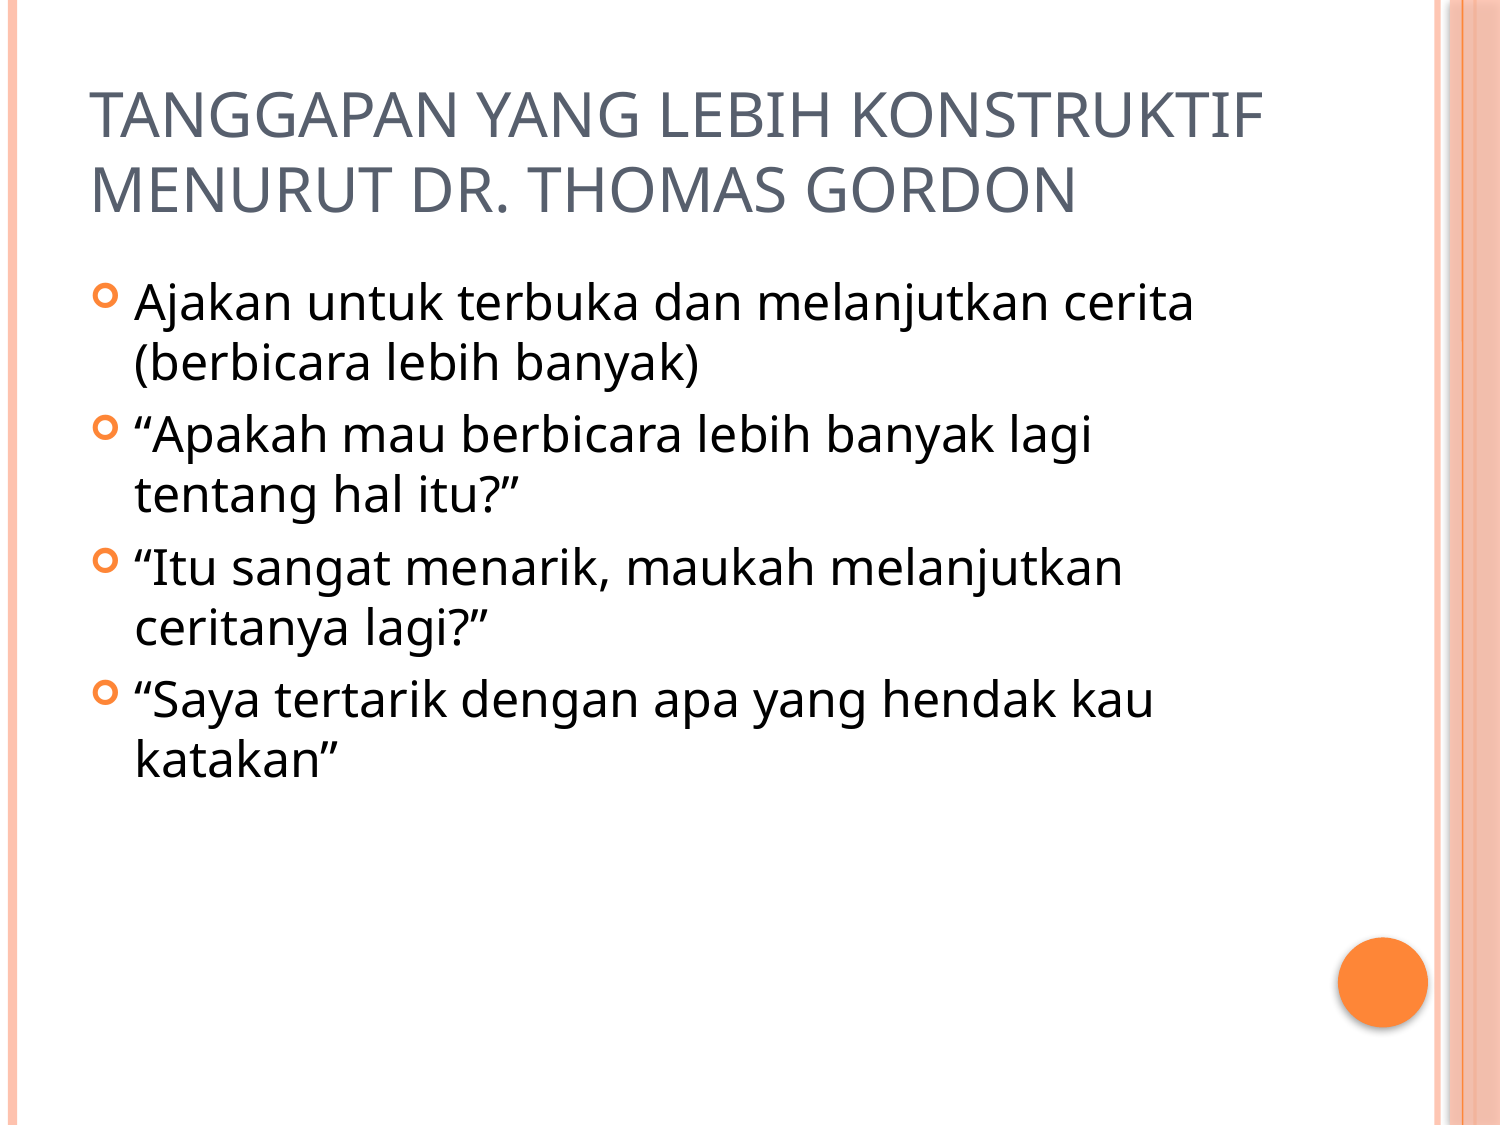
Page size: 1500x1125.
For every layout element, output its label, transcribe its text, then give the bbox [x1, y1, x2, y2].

list Ajakan untuk terbuka dan melanjutkan cerita (berbicara lebih banyak) “Apakah mau berbicara lebih banyak lagi tentang hal itu?” “Itu sangat menarik, maukah melanjutkan ceritanya lagi?” “Saya tertarik dengan apa yang hendak kau katakan” [75, 262, 1300, 1062]
title Tanggapan yang lebih konstruktif menurut dr. thomas gordon [75, 45, 1300, 233]
